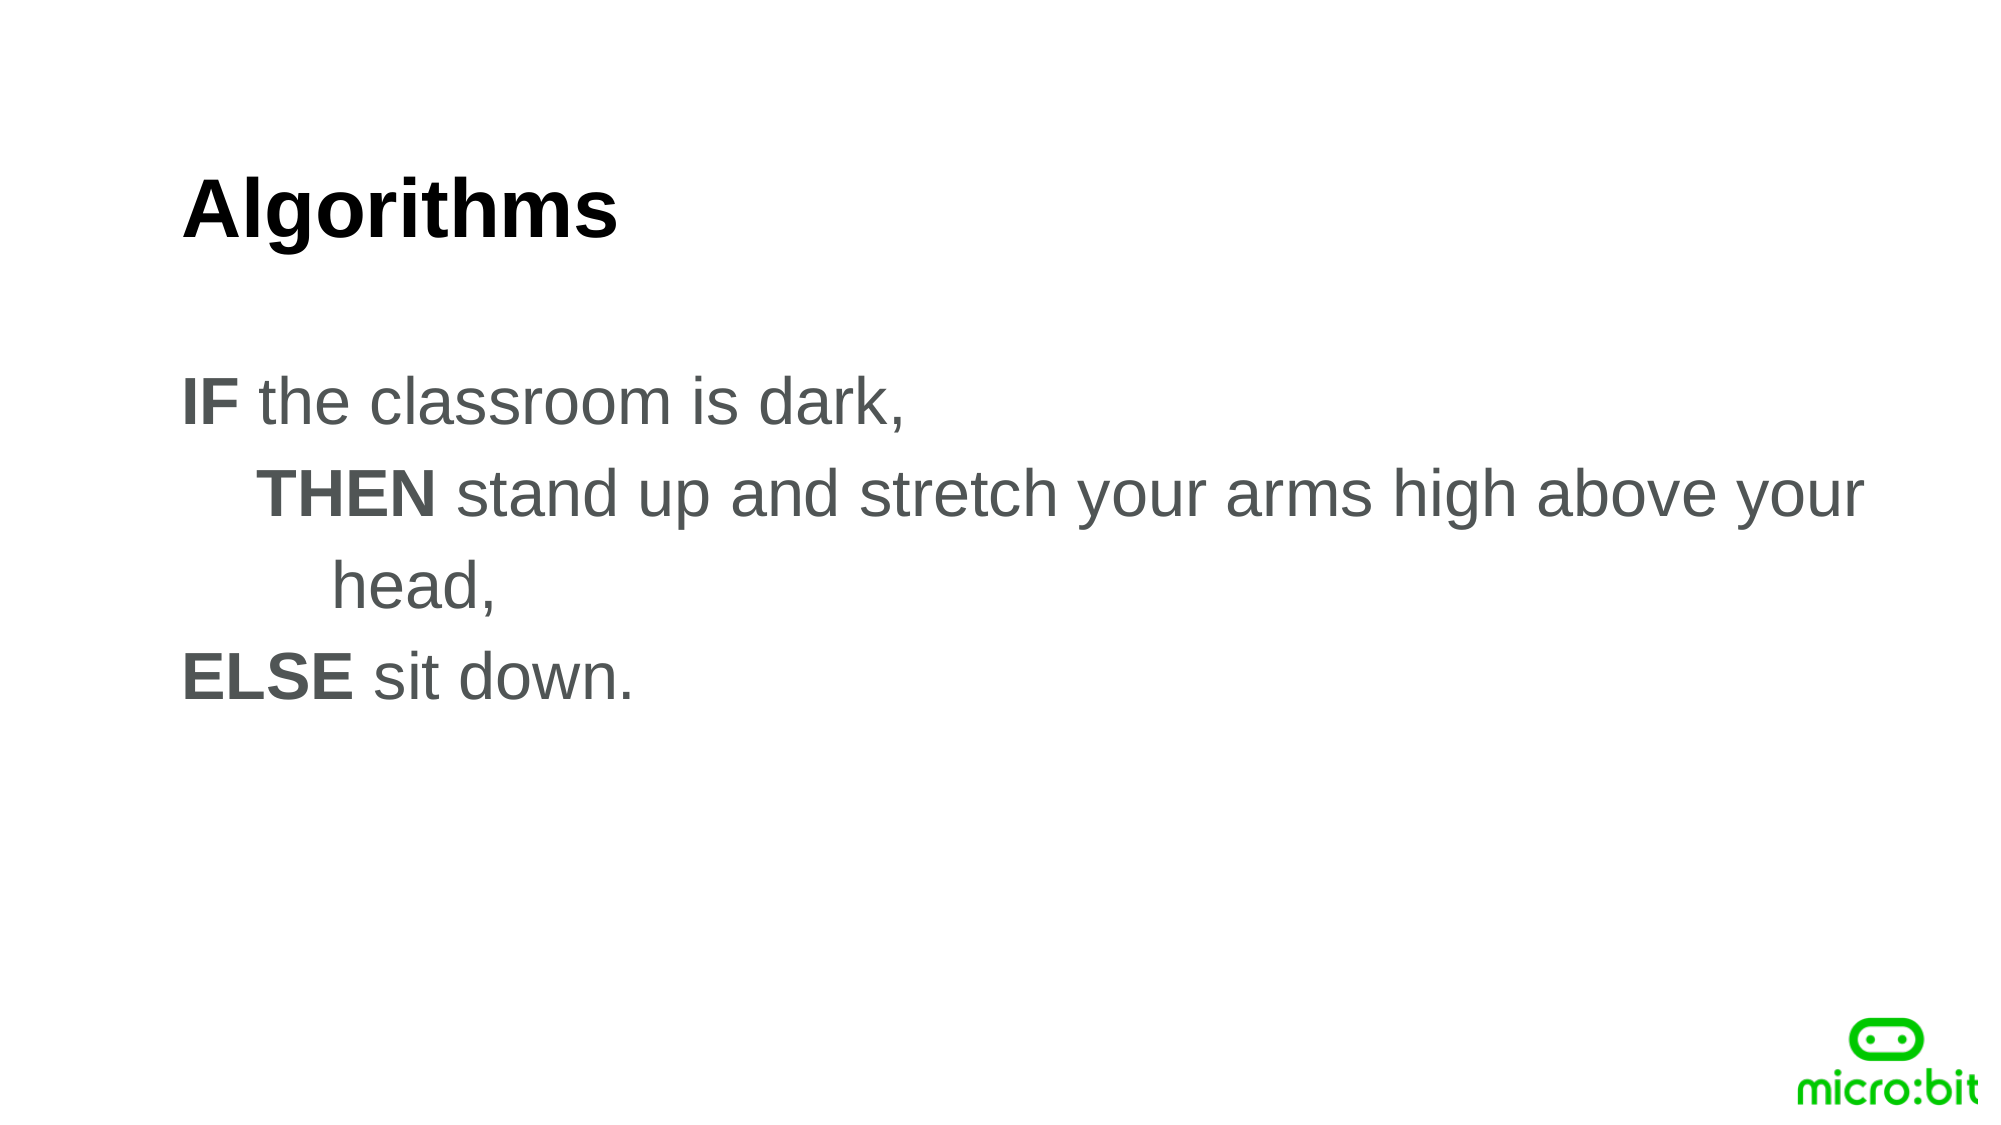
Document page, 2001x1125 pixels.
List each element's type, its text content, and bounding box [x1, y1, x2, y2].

picture [1797, 1017, 1978, 1106]
text_box Algorithms IF the classroom is dark, THEN stand up and stretch your arms high above your head, ELSE sit down. [166, 60, 1918, 884]
